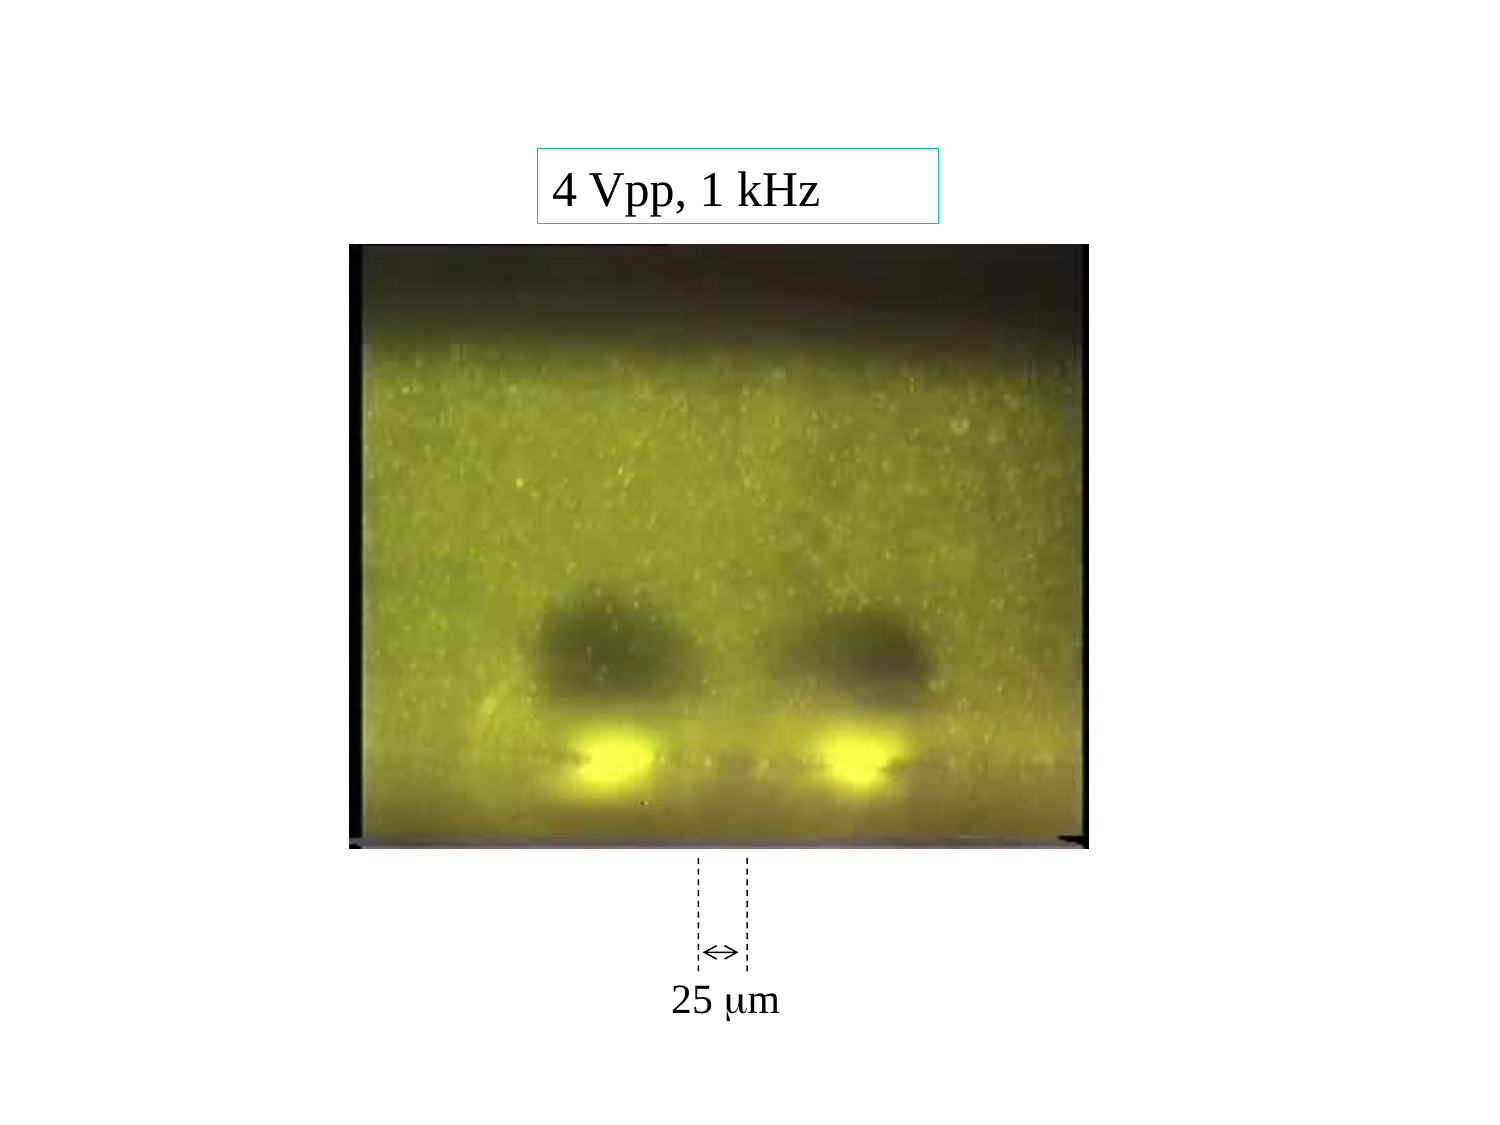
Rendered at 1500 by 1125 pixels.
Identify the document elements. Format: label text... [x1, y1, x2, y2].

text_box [348, 243, 1090, 851]
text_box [655, 857, 796, 1030]
text_box 4 Vpp, 1 kHz [537, 148, 939, 224]
